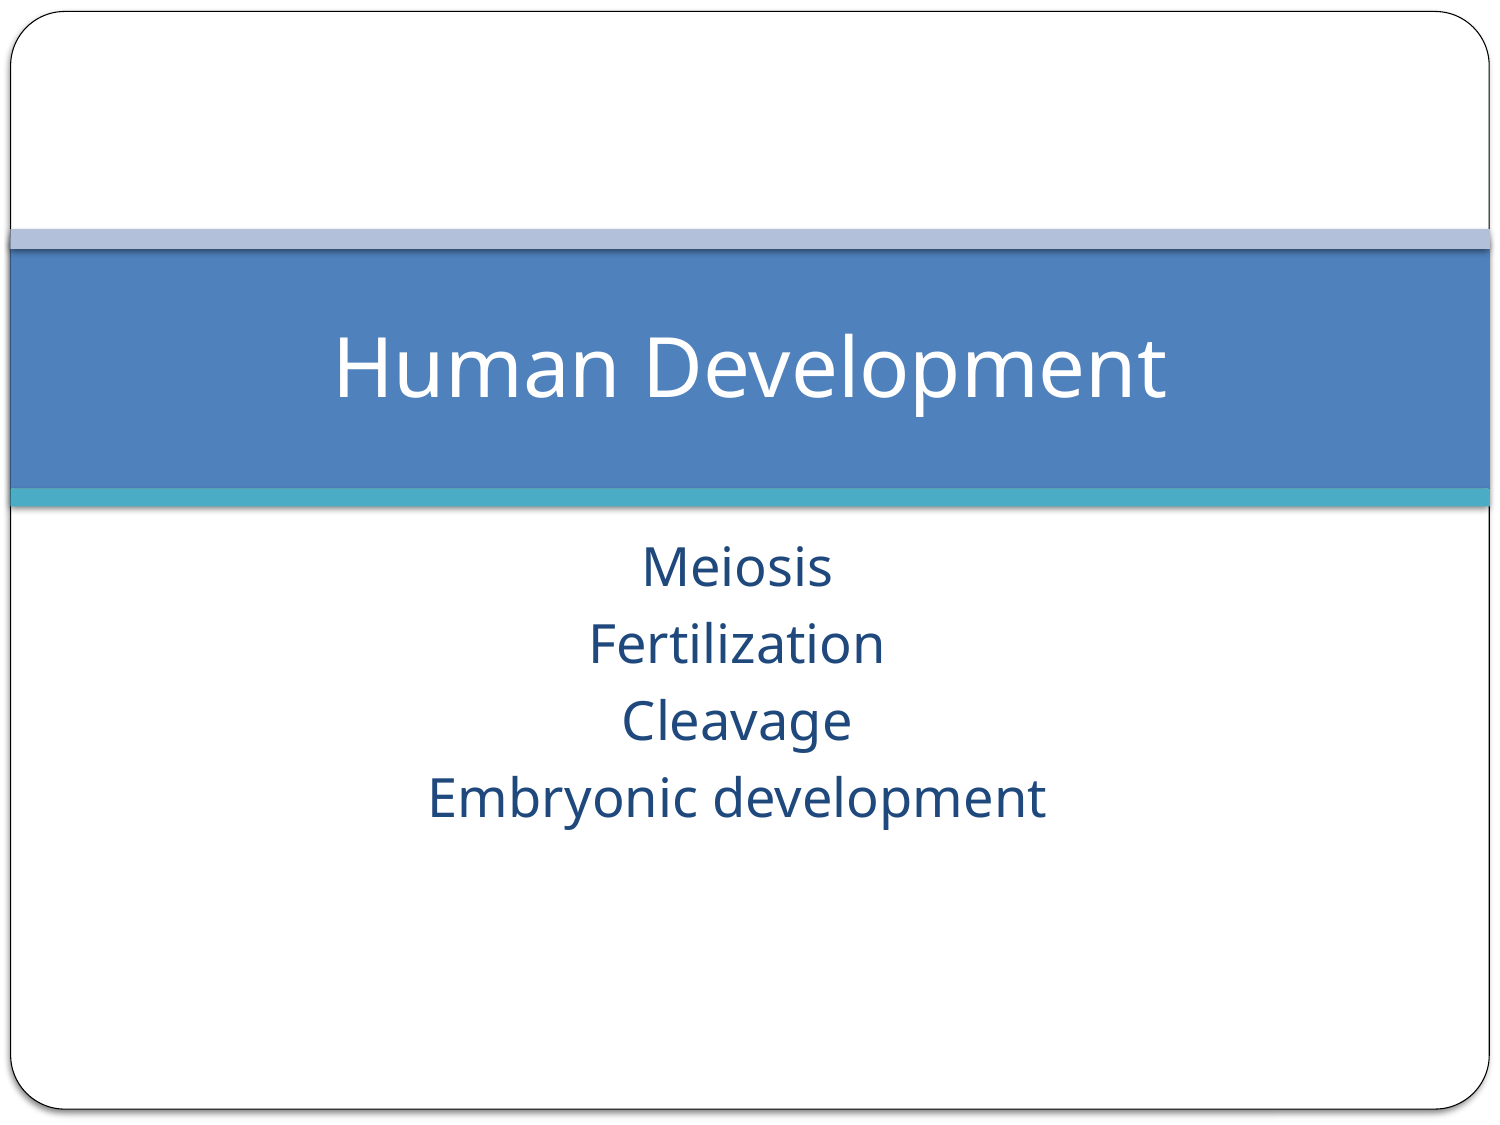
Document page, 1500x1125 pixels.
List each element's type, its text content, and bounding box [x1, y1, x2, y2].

title Human Development [75, 247, 1425, 489]
subtitle Meiosis Fertilization Cleavage Embryonic development [212, 525, 1263, 788]
